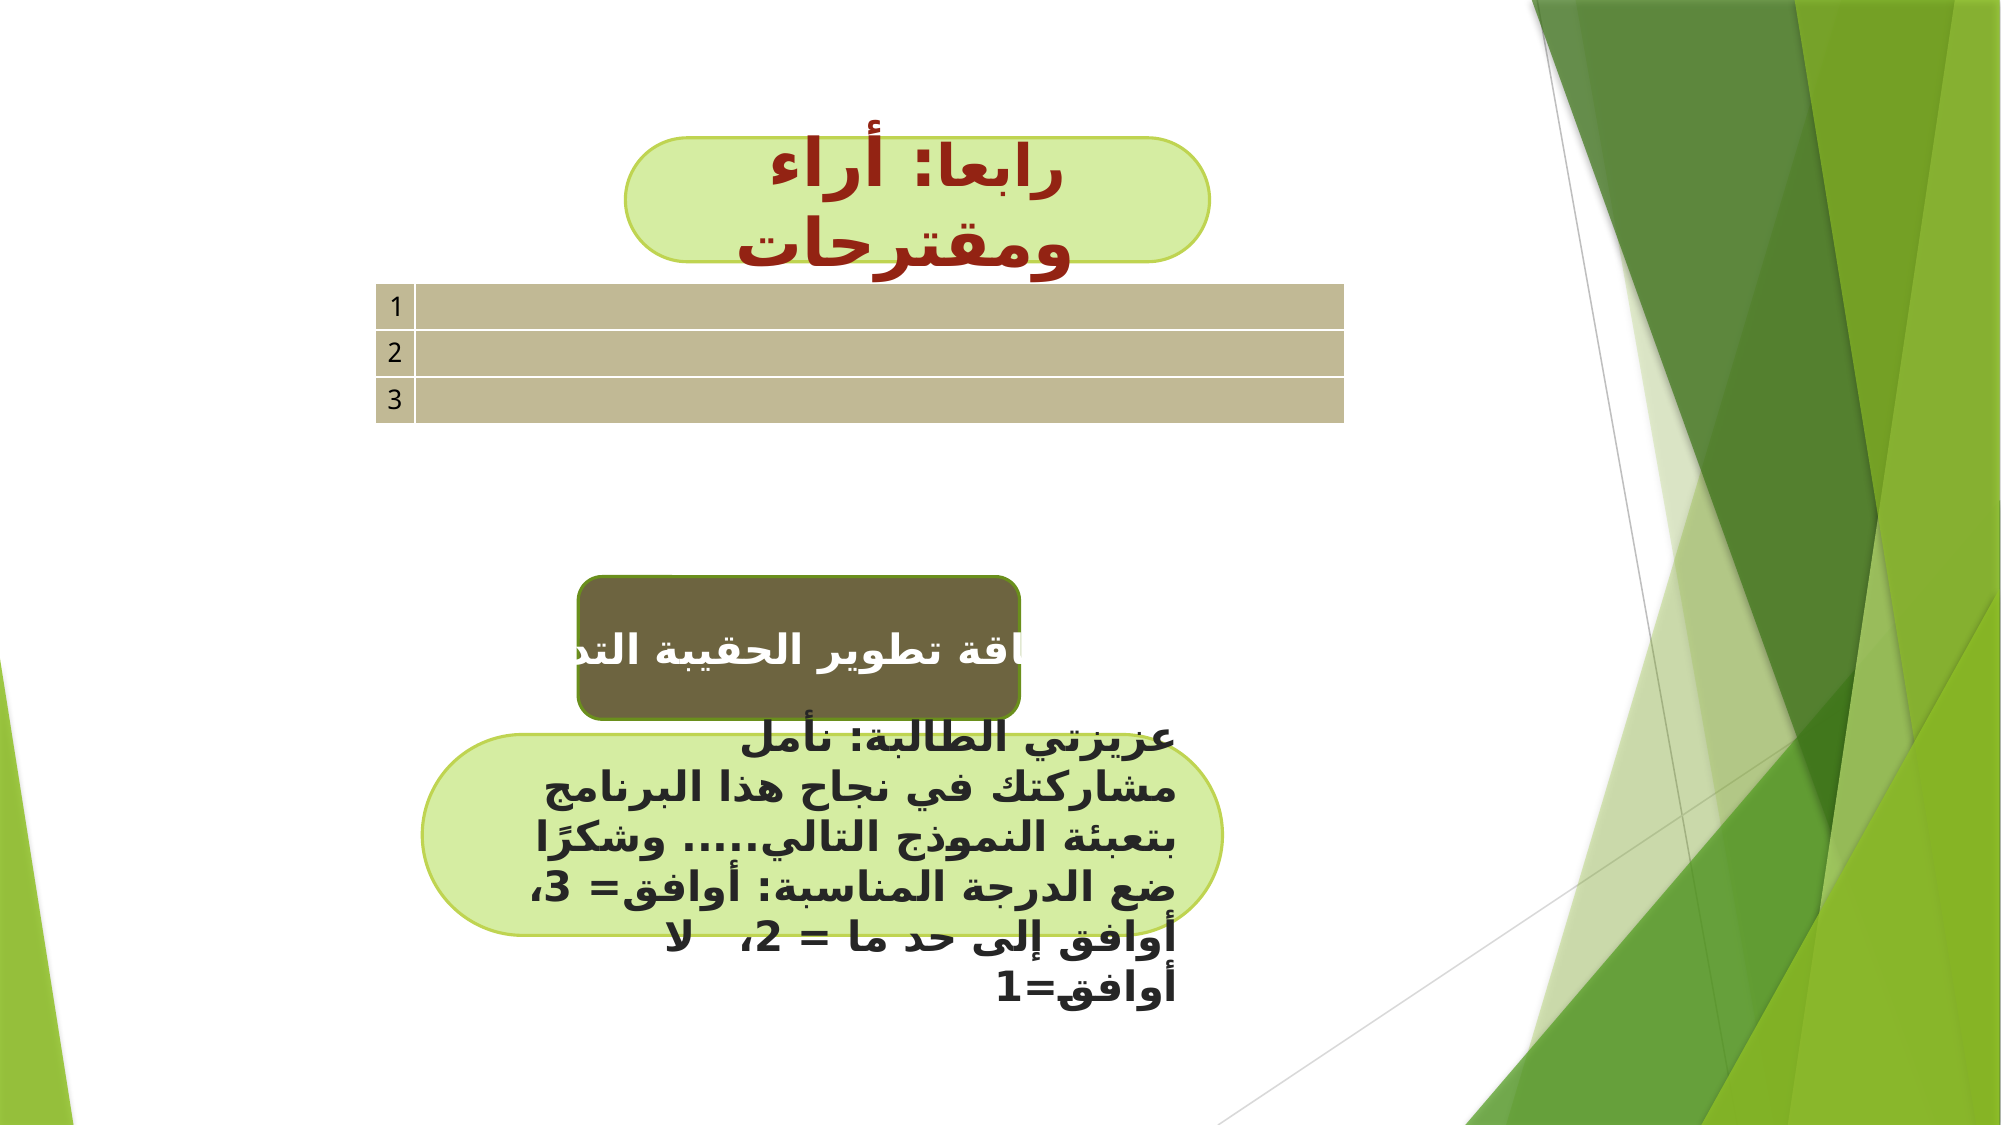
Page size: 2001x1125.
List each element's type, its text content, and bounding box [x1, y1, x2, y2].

table_header [416, 284, 1344, 329]
table_cell [416, 331, 1344, 376]
text_box عزيزتي الطالبة: نأمل مشاركتك في نجاح هذا البرنامج بتعبئة النموذج التالي..... وشكرًا ضع الدرجة المناسبة: أوافق= 3، أوافق إلى حد ما = 2، لا أوافق=1 [420, 732, 1225, 937]
table_header 1 [376, 284, 414, 329]
table_cell 3 [376, 378, 414, 423]
text_box رابعا: أراء ومقترحات [623, 136, 1212, 264]
table_cell 2 [376, 331, 414, 376]
text_box [576, 574, 1022, 615]
table_cell [416, 378, 1344, 423]
text_box بطاقة تطوير الحقيبة التدريبية [455, 615, 1112, 680]
text_box [576, 680, 1022, 721]
